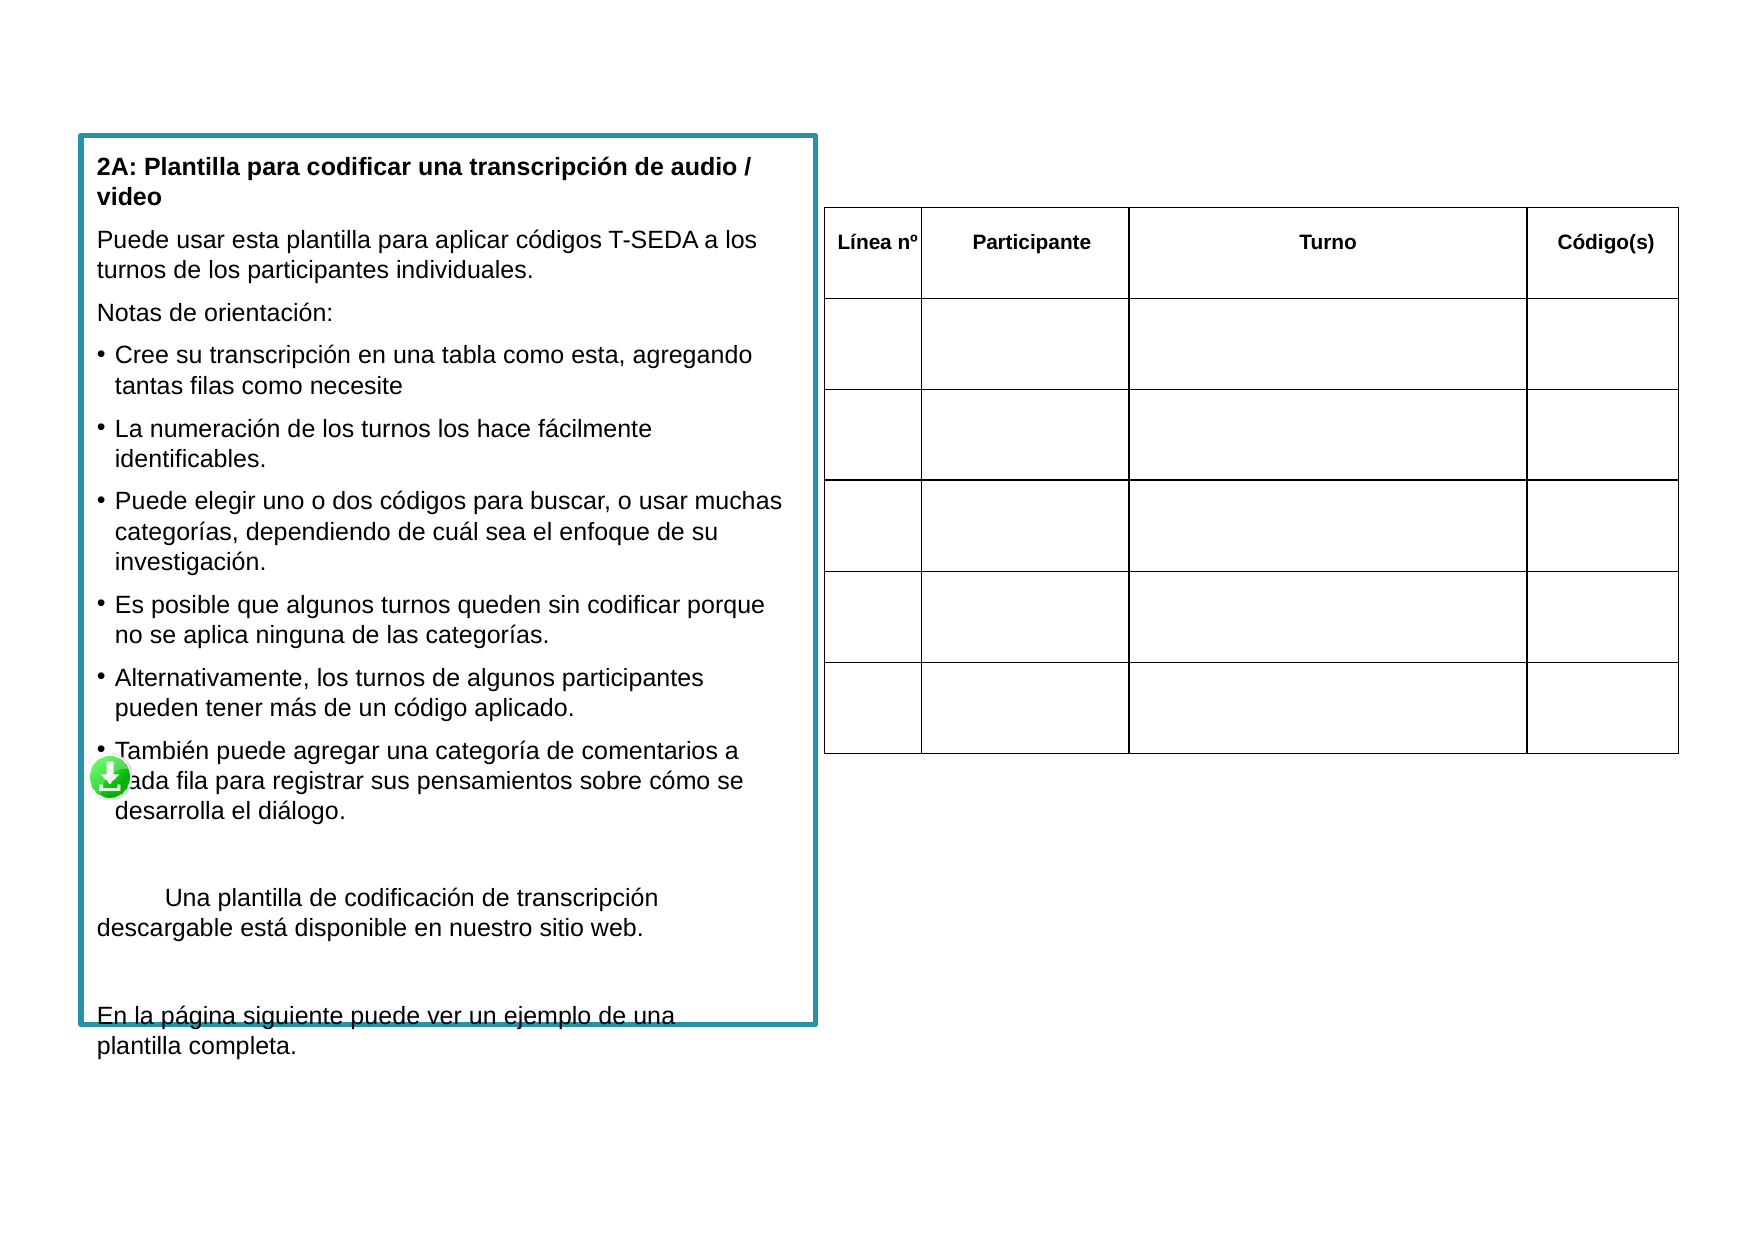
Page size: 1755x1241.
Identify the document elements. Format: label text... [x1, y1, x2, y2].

table_cell [825, 663, 921, 753]
table_header Línea nº [825, 208, 921, 298]
table_cell [825, 299, 921, 389]
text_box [78, 132, 818, 1028]
table_cell [1528, 390, 1678, 479]
table_cell [825, 572, 921, 662]
table_cell [1528, 663, 1678, 753]
table_cell [1130, 663, 1526, 753]
table_header Participante [922, 208, 1128, 298]
table_cell [1528, 481, 1678, 571]
table_header Código(s) [1528, 208, 1678, 298]
table_cell [922, 572, 1128, 662]
table_cell [1528, 572, 1678, 662]
table_cell [1528, 299, 1678, 389]
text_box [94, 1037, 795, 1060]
table_cell [825, 390, 921, 479]
table_cell [1130, 481, 1526, 571]
table_cell [1130, 390, 1526, 479]
table_cell [922, 663, 1128, 753]
table_cell [922, 299, 1128, 389]
table_cell [825, 481, 921, 571]
table_cell [1130, 572, 1526, 662]
table_cell [1130, 299, 1526, 389]
table_cell [922, 390, 1128, 479]
table_cell [922, 481, 1128, 571]
table_header Turno [1130, 208, 1526, 298]
